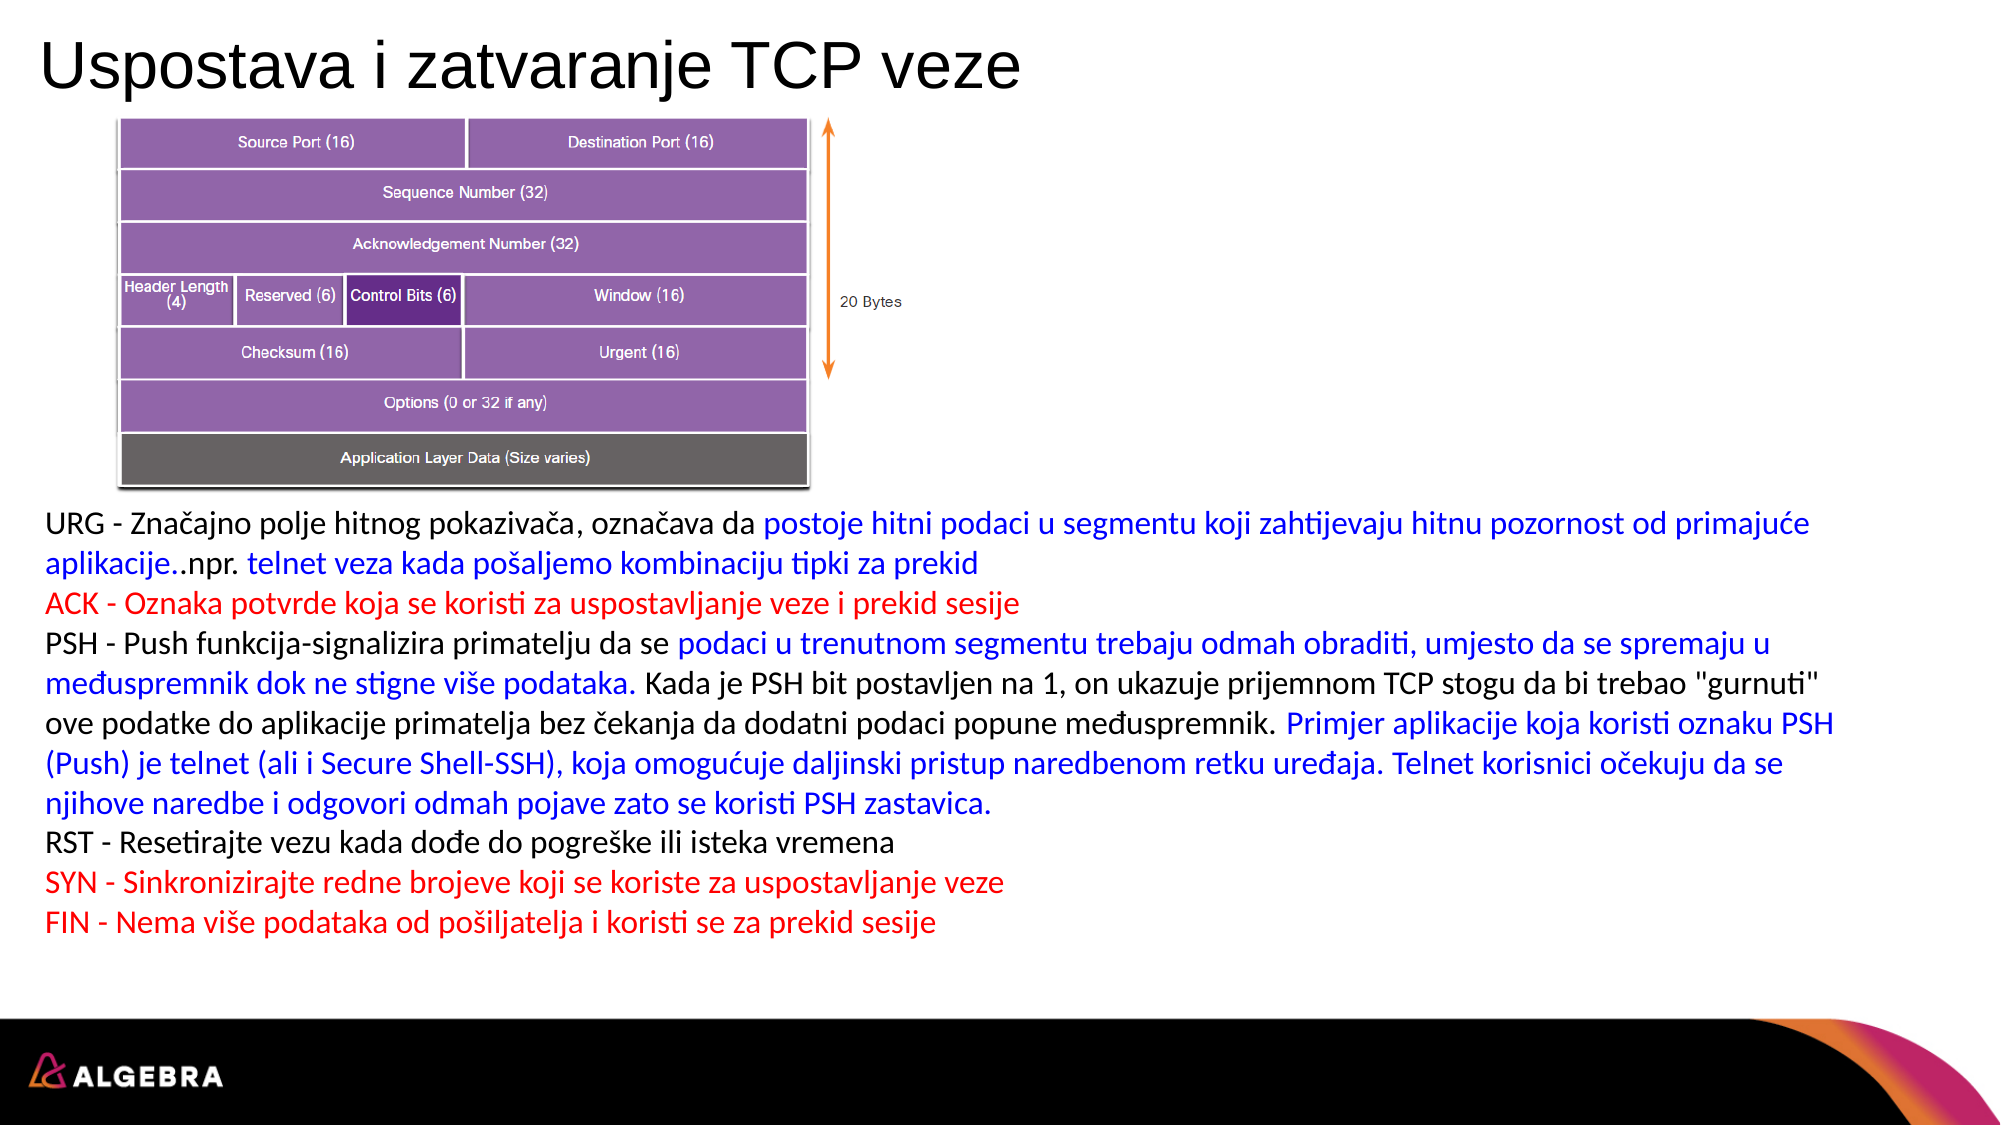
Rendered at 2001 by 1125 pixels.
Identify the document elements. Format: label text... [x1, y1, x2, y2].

text_box URG - Značajno polje hitnog pokazivača, označava da postoje hitni podaci u segmentu koji zahtijevaju hitnu pozornost od primajuće aplikacije..npr. telnet veza kada pošaljemo kombinaciju tipki za prekid ACK - Oznaka potvrde koja se koristi za uspostavljanje veze i prekid sesije PSH - Push funkcija-signalizira primatelju da se podaci u trenutnom segmentu trebaju odmah obraditi, umjesto da se spremaju u međuspremnik dok ne stigne više podataka. Kada je PSH bit postavljen na 1, on ukazuje prijemnom TCP stogu da bi trebao "gurnuti" ove podatke do aplikacije primatelja bez čekanja da dodatni podaci popune međuspremnik. Primjer aplikacije koja koristi oznaku PSH (Push) je telnet (ali i Secure Shell-SSH), koja omogućuje daljinski pristup naredbenom retku uređaja. Telnet korisnici očekuju da se njihove naredbe i odgovori odmah pojave zato se koristi PSH zastavica. RST - Resetirajte vezu kada dođe do pogreške ili isteka vremena SYN - Sinkronizirajte redne brojeve koji se koriste za uspostavljanje veze FIN - Nema više podataka od pošiljatelja i koristi se za prekid sesije [30, 493, 1865, 948]
picture [0, 0, 2001, 1125]
title Uspostava i zatvaranje TCP veze [39, 23, 1813, 108]
